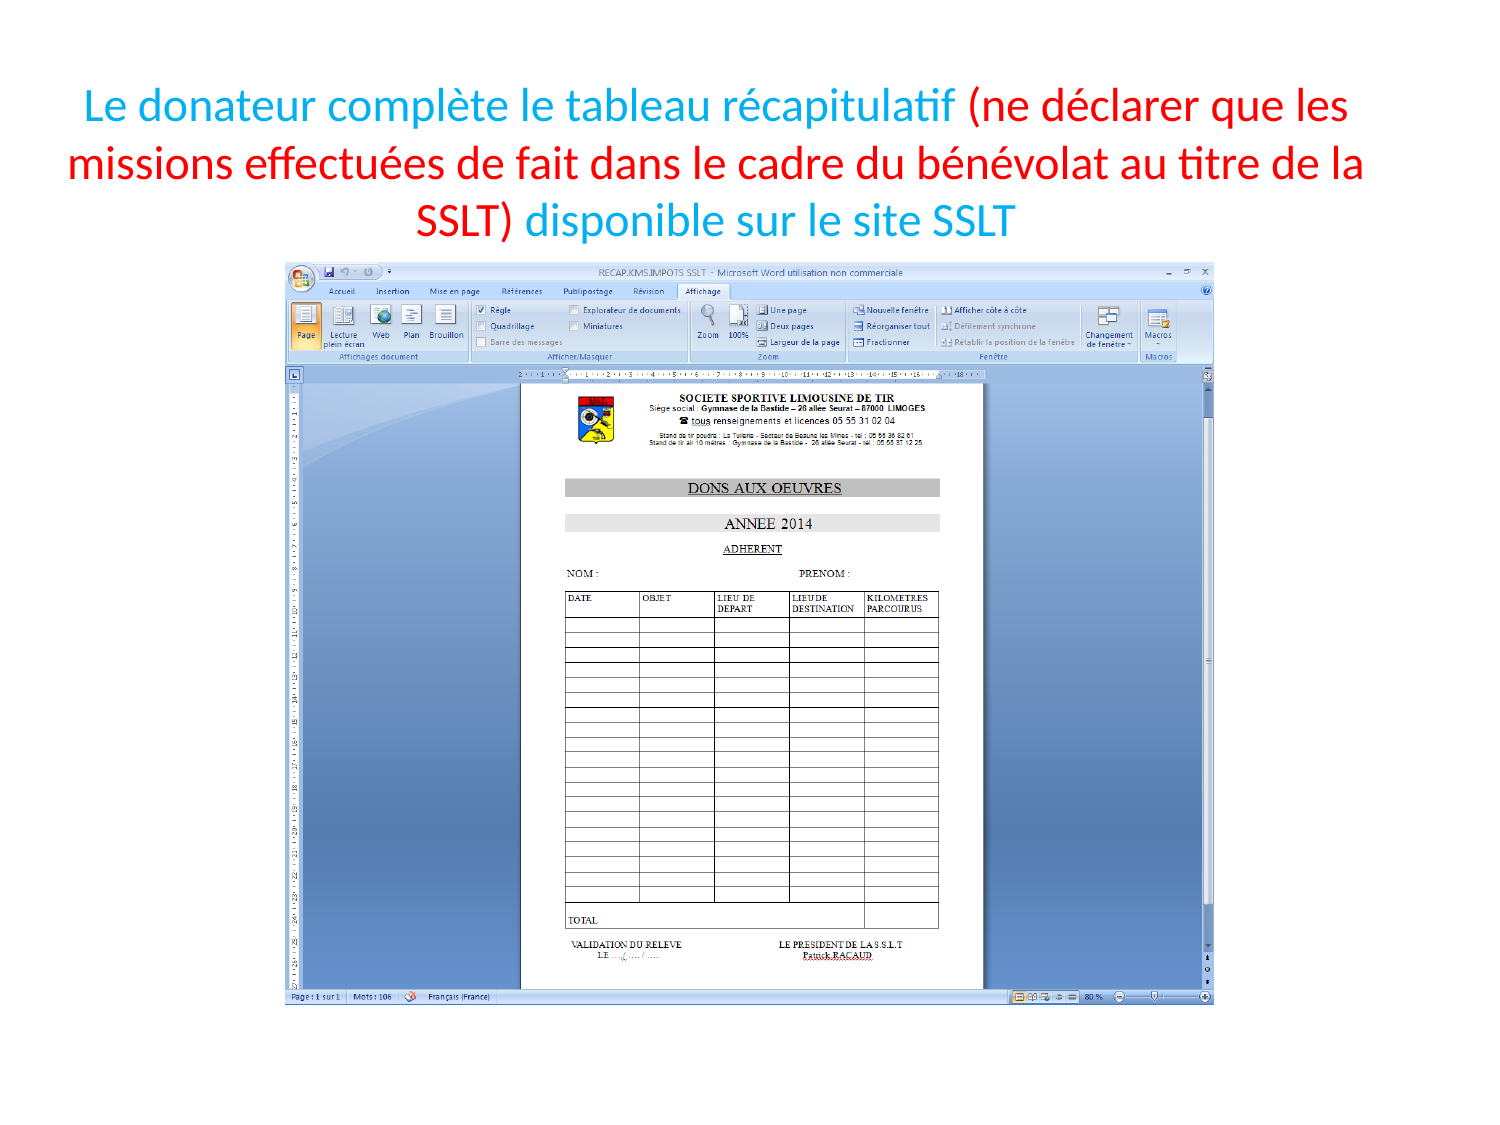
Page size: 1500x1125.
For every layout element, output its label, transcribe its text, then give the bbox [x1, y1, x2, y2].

title Le donateur complète le tableau récapitulatif (ne déclarer que les missions effectuées de fait dans le cadre du bénévolat au titre de la SSLT) disponible sur le site SSLT [41, 66, 1392, 254]
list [285, 262, 1215, 1006]
